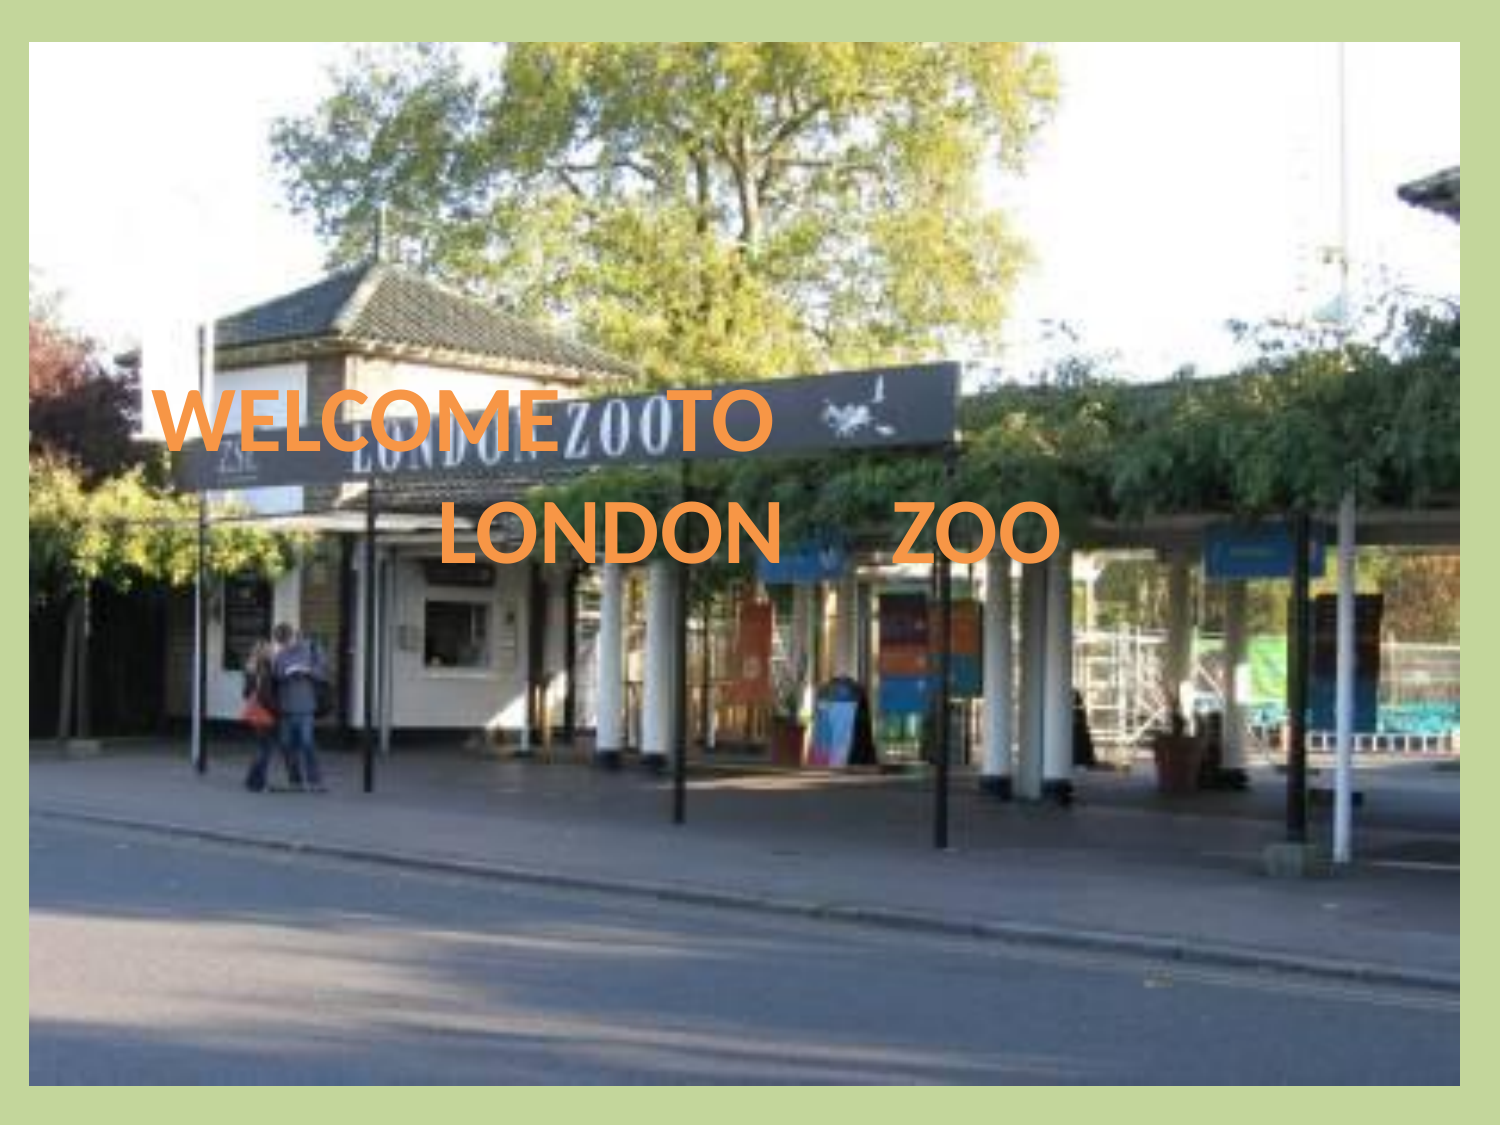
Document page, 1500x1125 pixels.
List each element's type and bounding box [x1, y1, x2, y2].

picture [29, 42, 1460, 1086]
